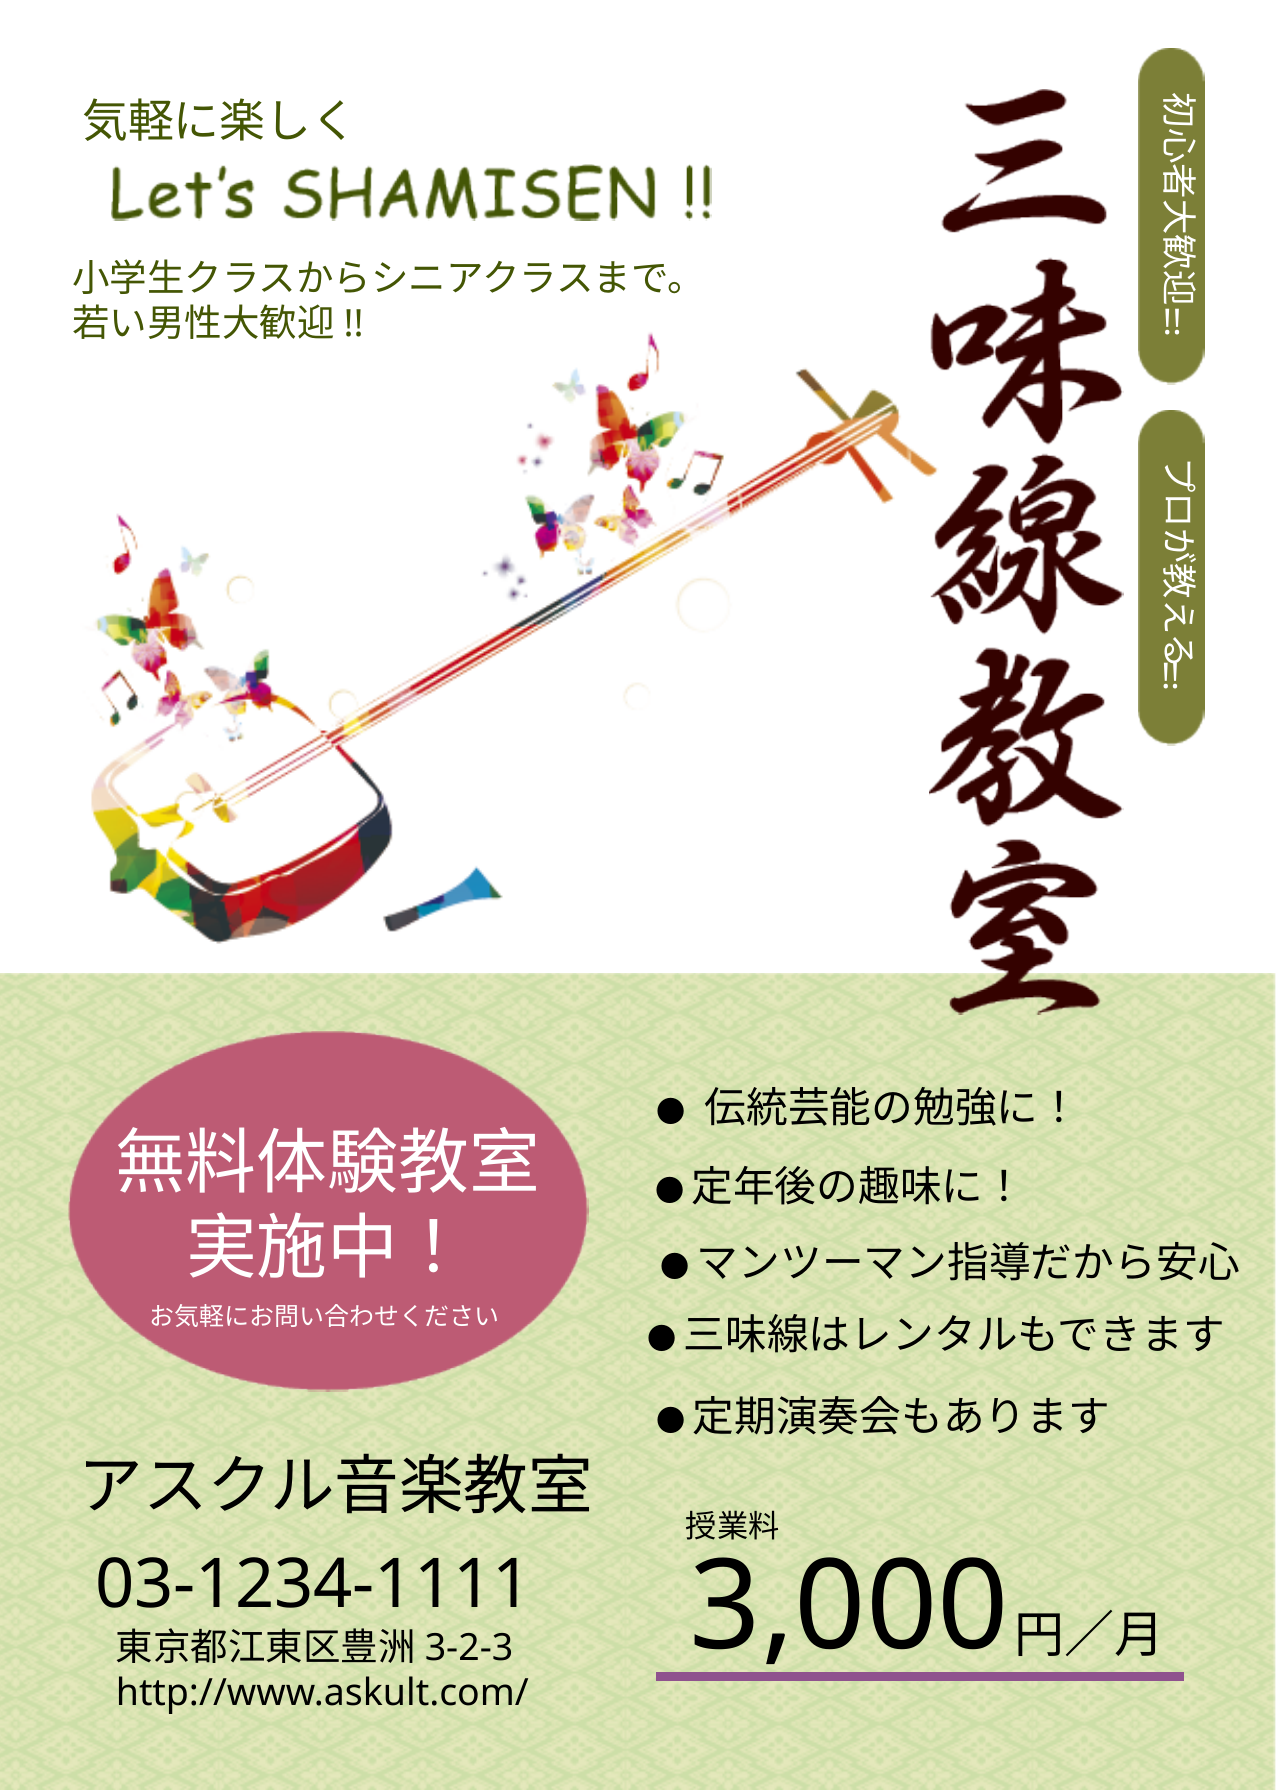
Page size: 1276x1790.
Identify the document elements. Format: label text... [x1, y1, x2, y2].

picture [1138, 410, 1205, 746]
picture [0, 89, 1276, 1790]
text_box プロが教える [1205, 442, 1209, 658]
text_box 小学生クラスからシニアクラスまで。 若い男性大歓迎!! [57, 246, 720, 312]
text_box 初心者大歓迎 [1205, 78, 1209, 308]
picture [111, 164, 712, 221]
picture [1138, 48, 1205, 385]
text_box 気軽に楽しく [67, 84, 372, 154]
